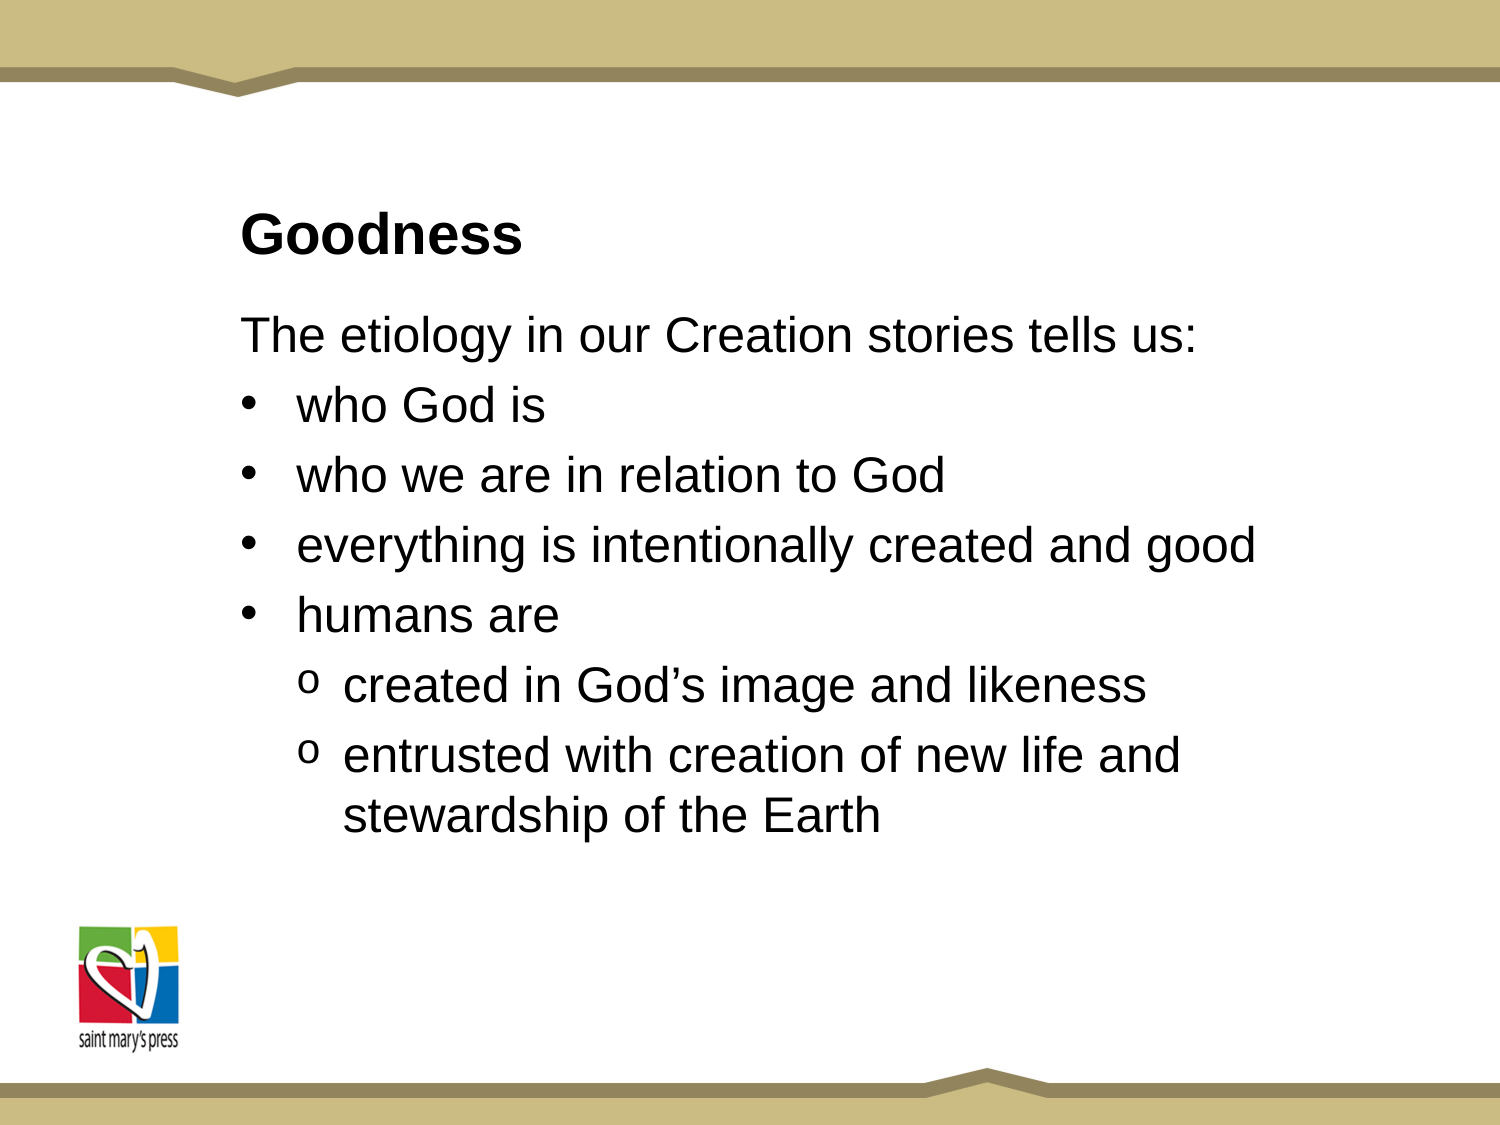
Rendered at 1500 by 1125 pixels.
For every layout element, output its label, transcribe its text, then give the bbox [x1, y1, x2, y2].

picture [0, 0, 1500, 1125]
list The etiology in our Creation stories tells us: who God is who we are in relation to God everything is intentionally created and good humans are created in God’s image and likeness entrusted with creation of new life and stewardship of the Earth [225, 295, 1288, 1013]
title Goodness [225, 187, 1500, 275]
